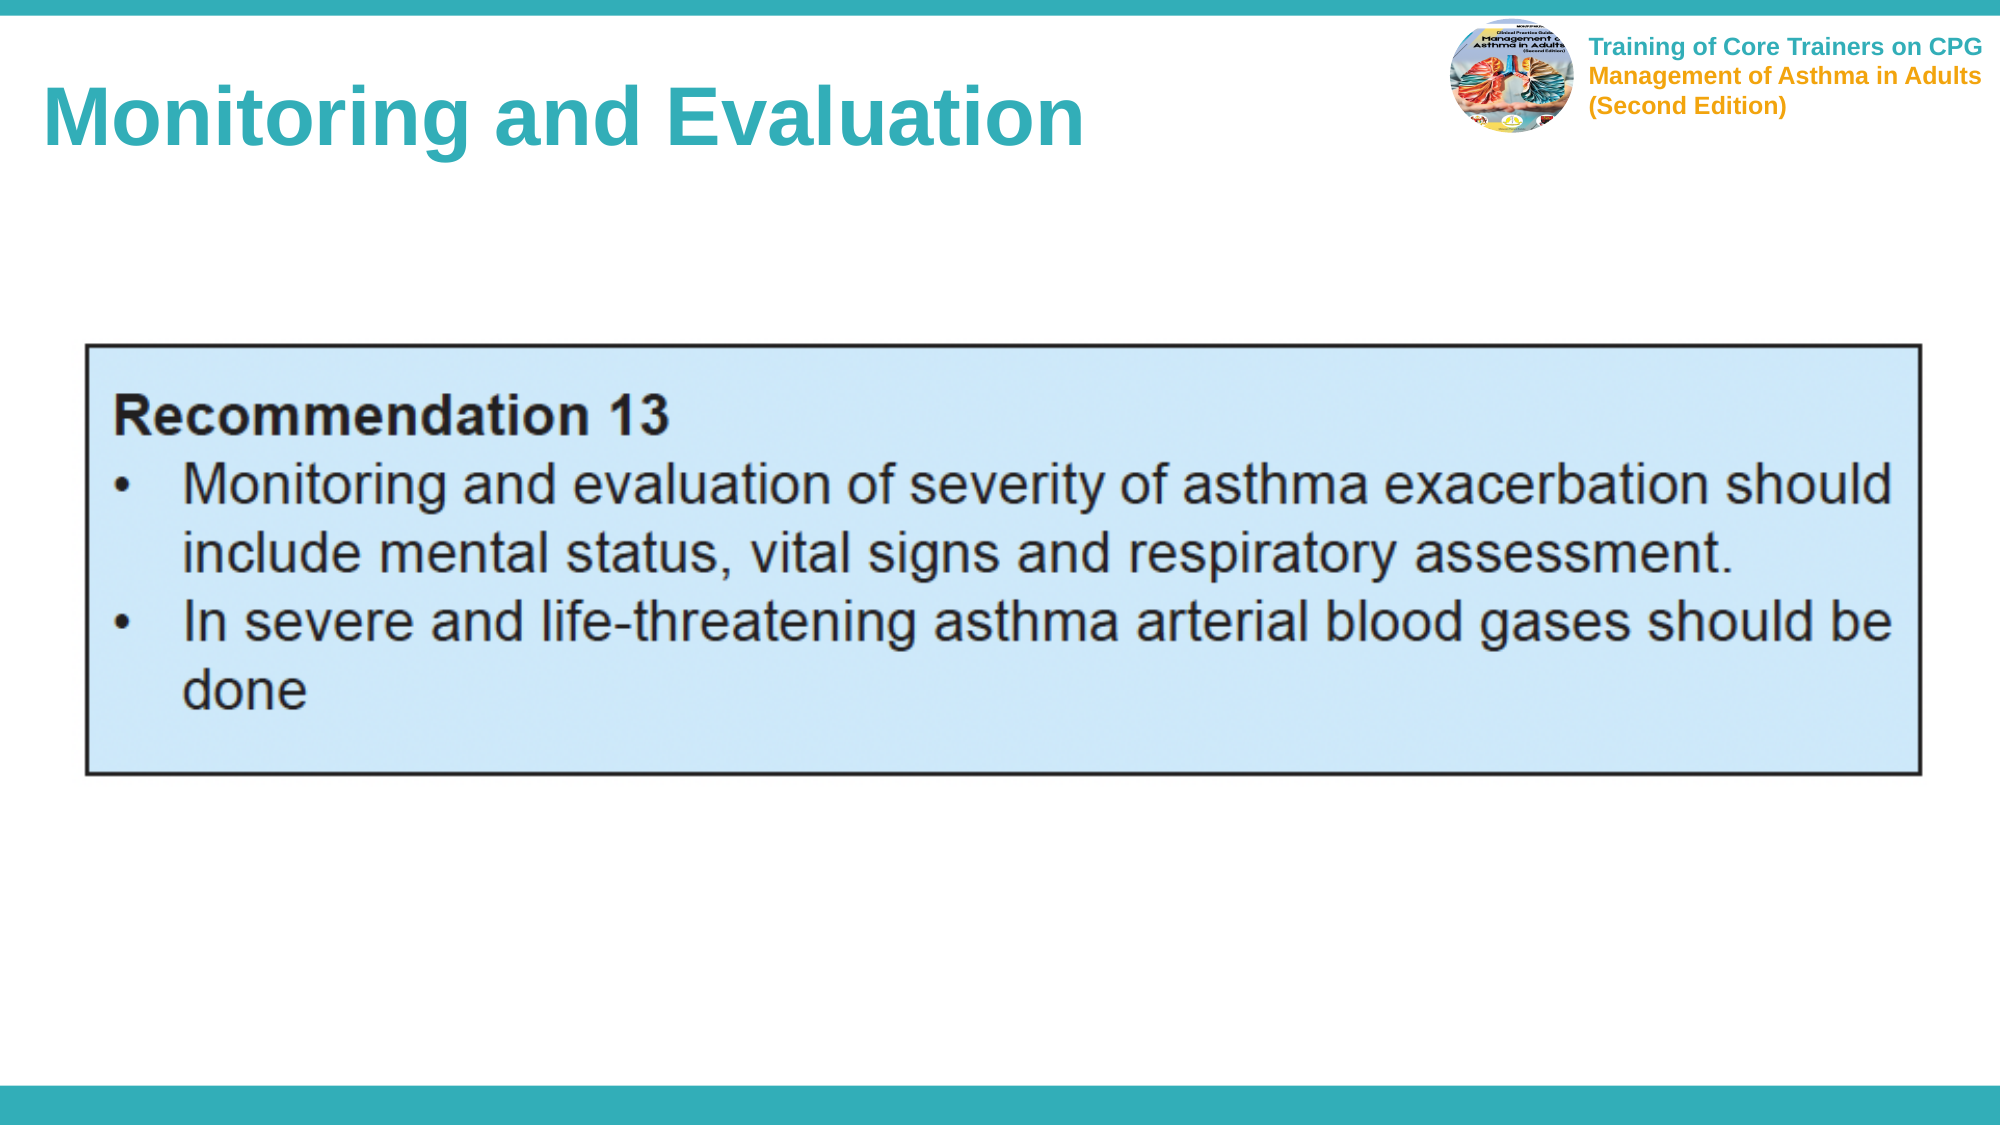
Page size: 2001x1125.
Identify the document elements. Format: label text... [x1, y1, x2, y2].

text_box Monitoring and Evaluation [27, 49, 1476, 176]
picture [70, 337, 1929, 788]
picture [1457, 18, 1574, 133]
